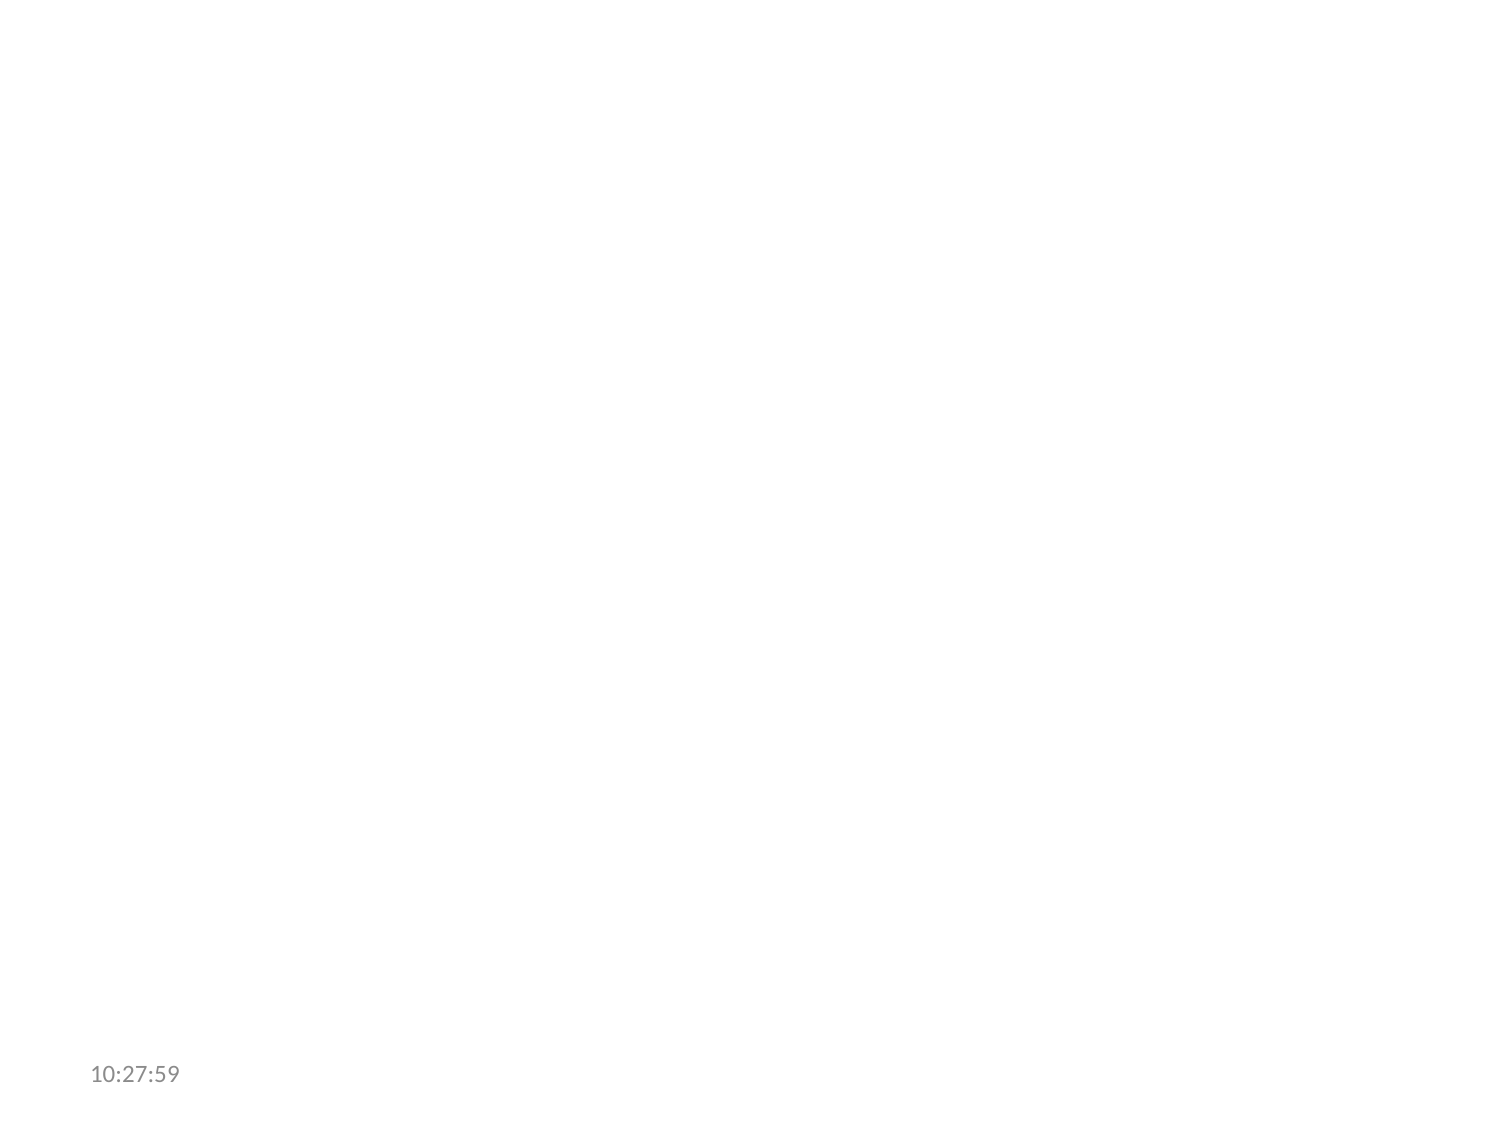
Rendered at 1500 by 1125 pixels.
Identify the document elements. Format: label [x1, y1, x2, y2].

slide_number [75, 1042, 425, 1103]
